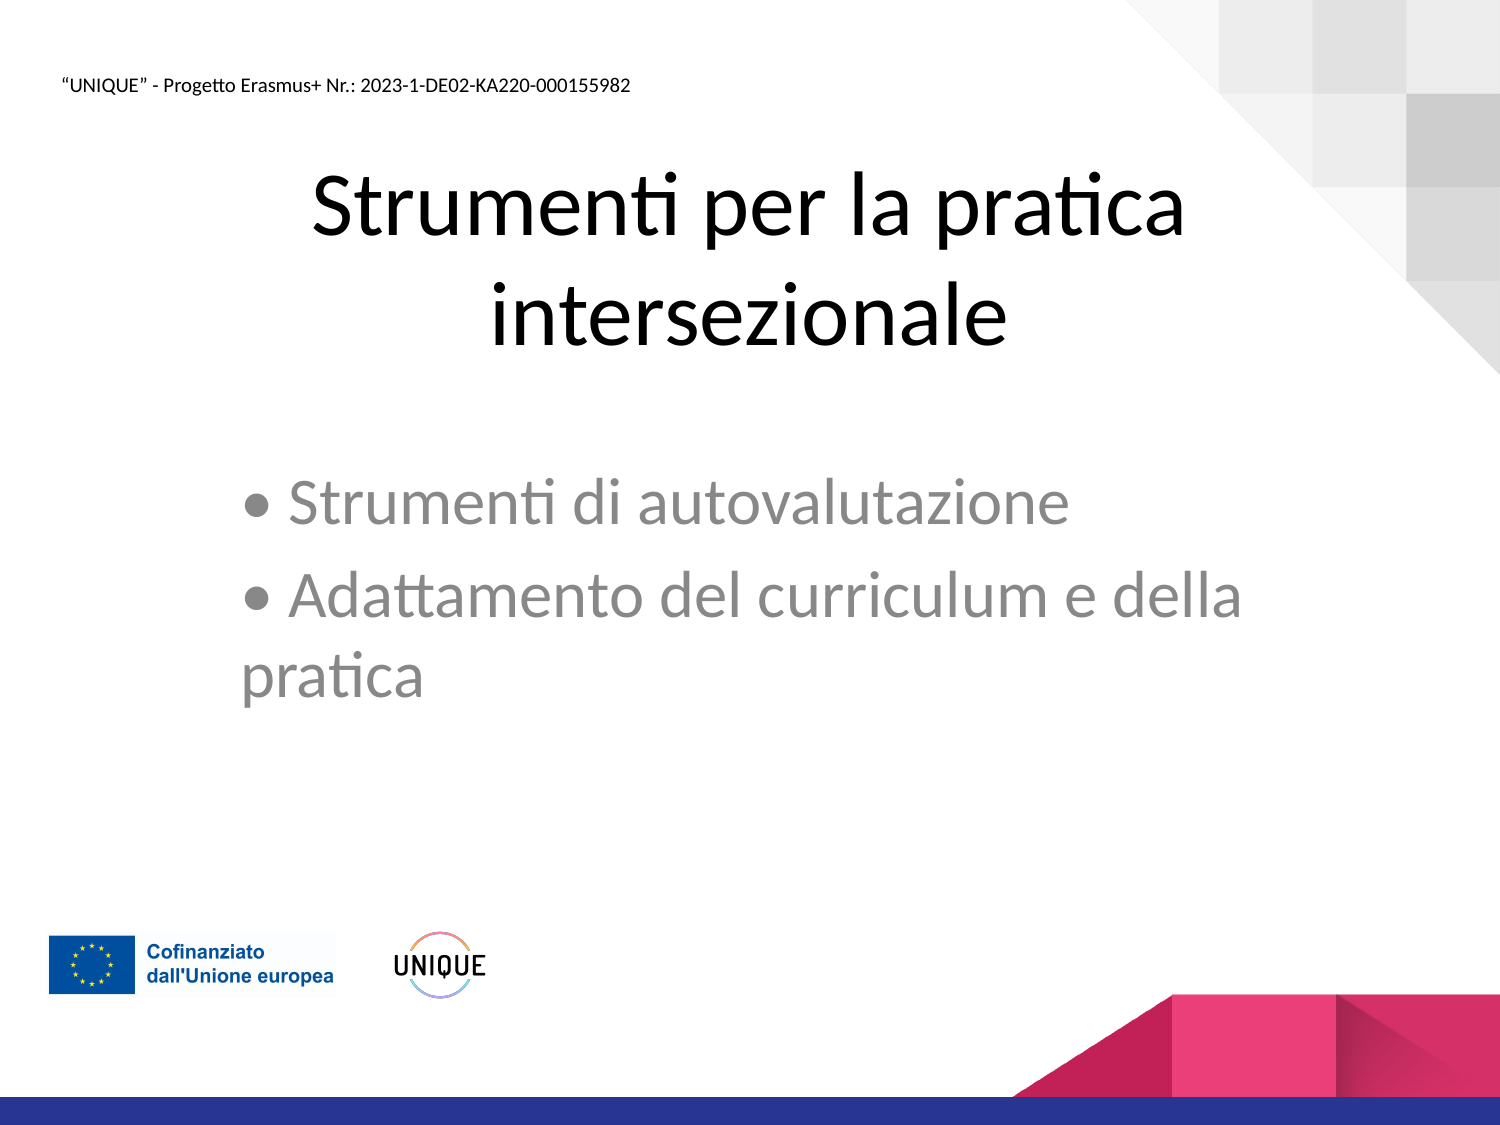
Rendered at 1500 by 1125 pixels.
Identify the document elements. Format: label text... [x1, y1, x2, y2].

title Strumenti per la pratica intersezionale [112, 132, 1388, 375]
picture [1125, 0, 1500, 375]
picture [0, 919, 1500, 1125]
subtitle • Strumenti di autovalutazione • Adattamento del curriculum e della pratica [225, 450, 1275, 738]
